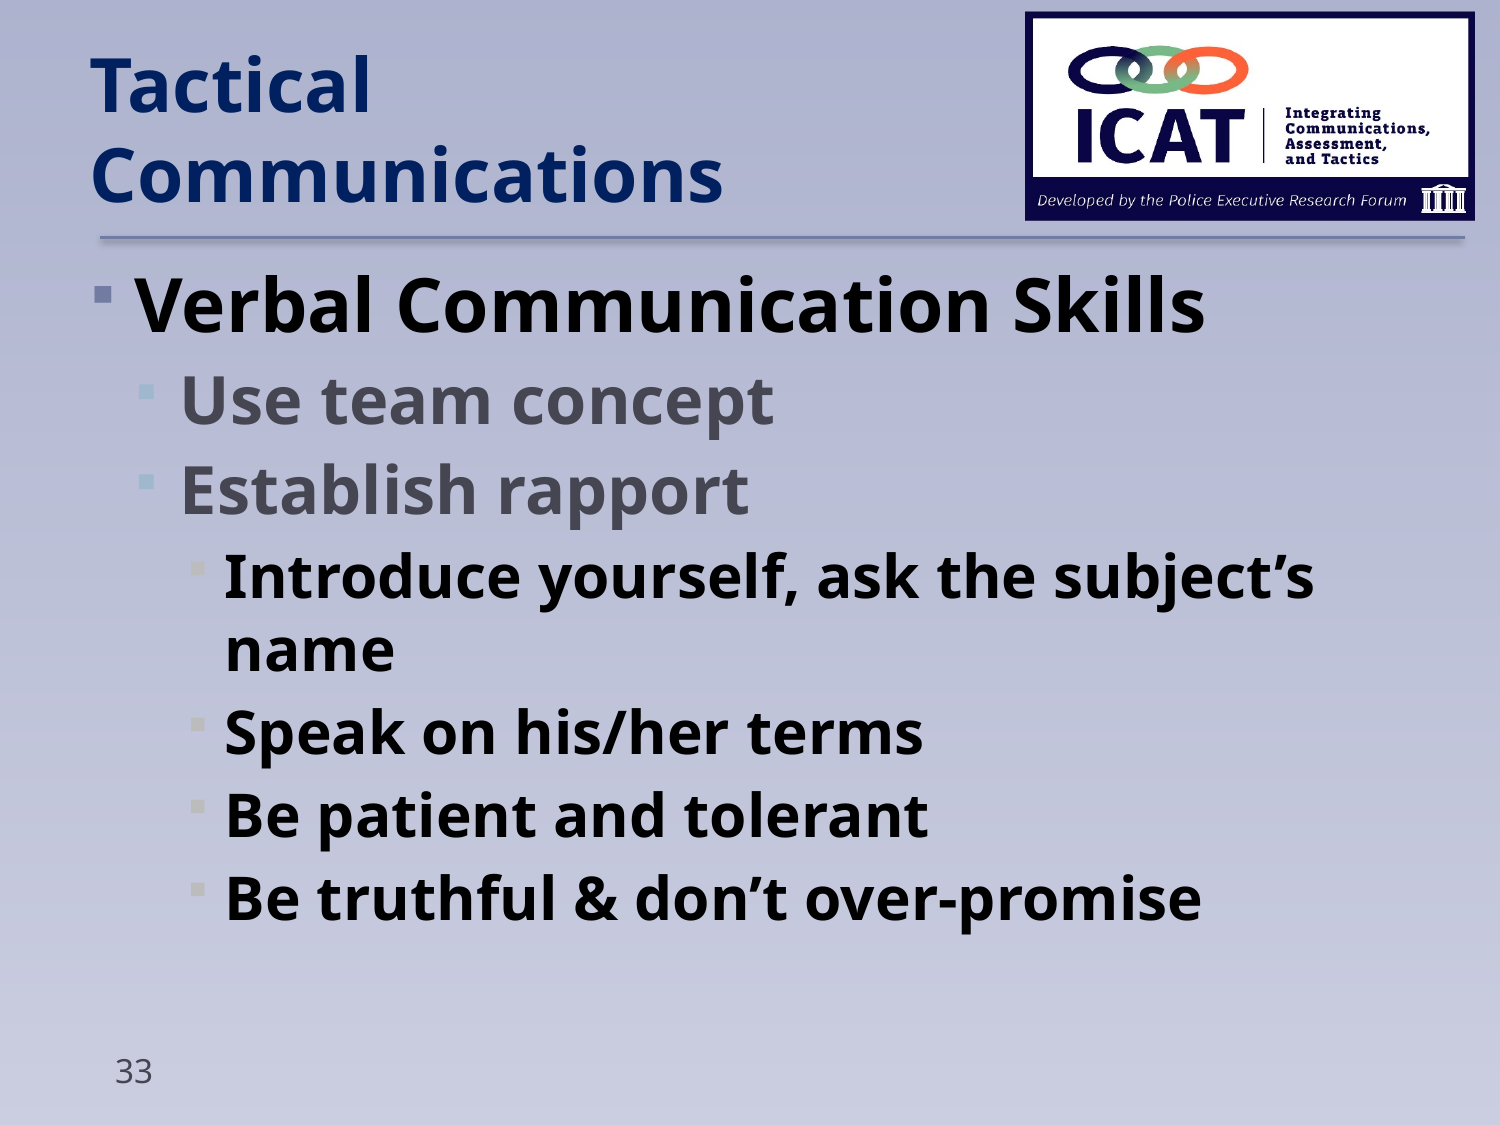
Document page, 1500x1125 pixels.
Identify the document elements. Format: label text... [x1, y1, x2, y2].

slide_number 33 [100, 1060, 426, 1103]
picture [1024, 11, 1476, 221]
title Tactical Communications [75, 24, 1018, 225]
list Verbal Communication Skills Use team concept Establish rapport Introduce yourself, ask the subject’s name Speak on his/her terms Be patient and tolerant Be truthful & don’t over-promise [75, 249, 1425, 1060]
